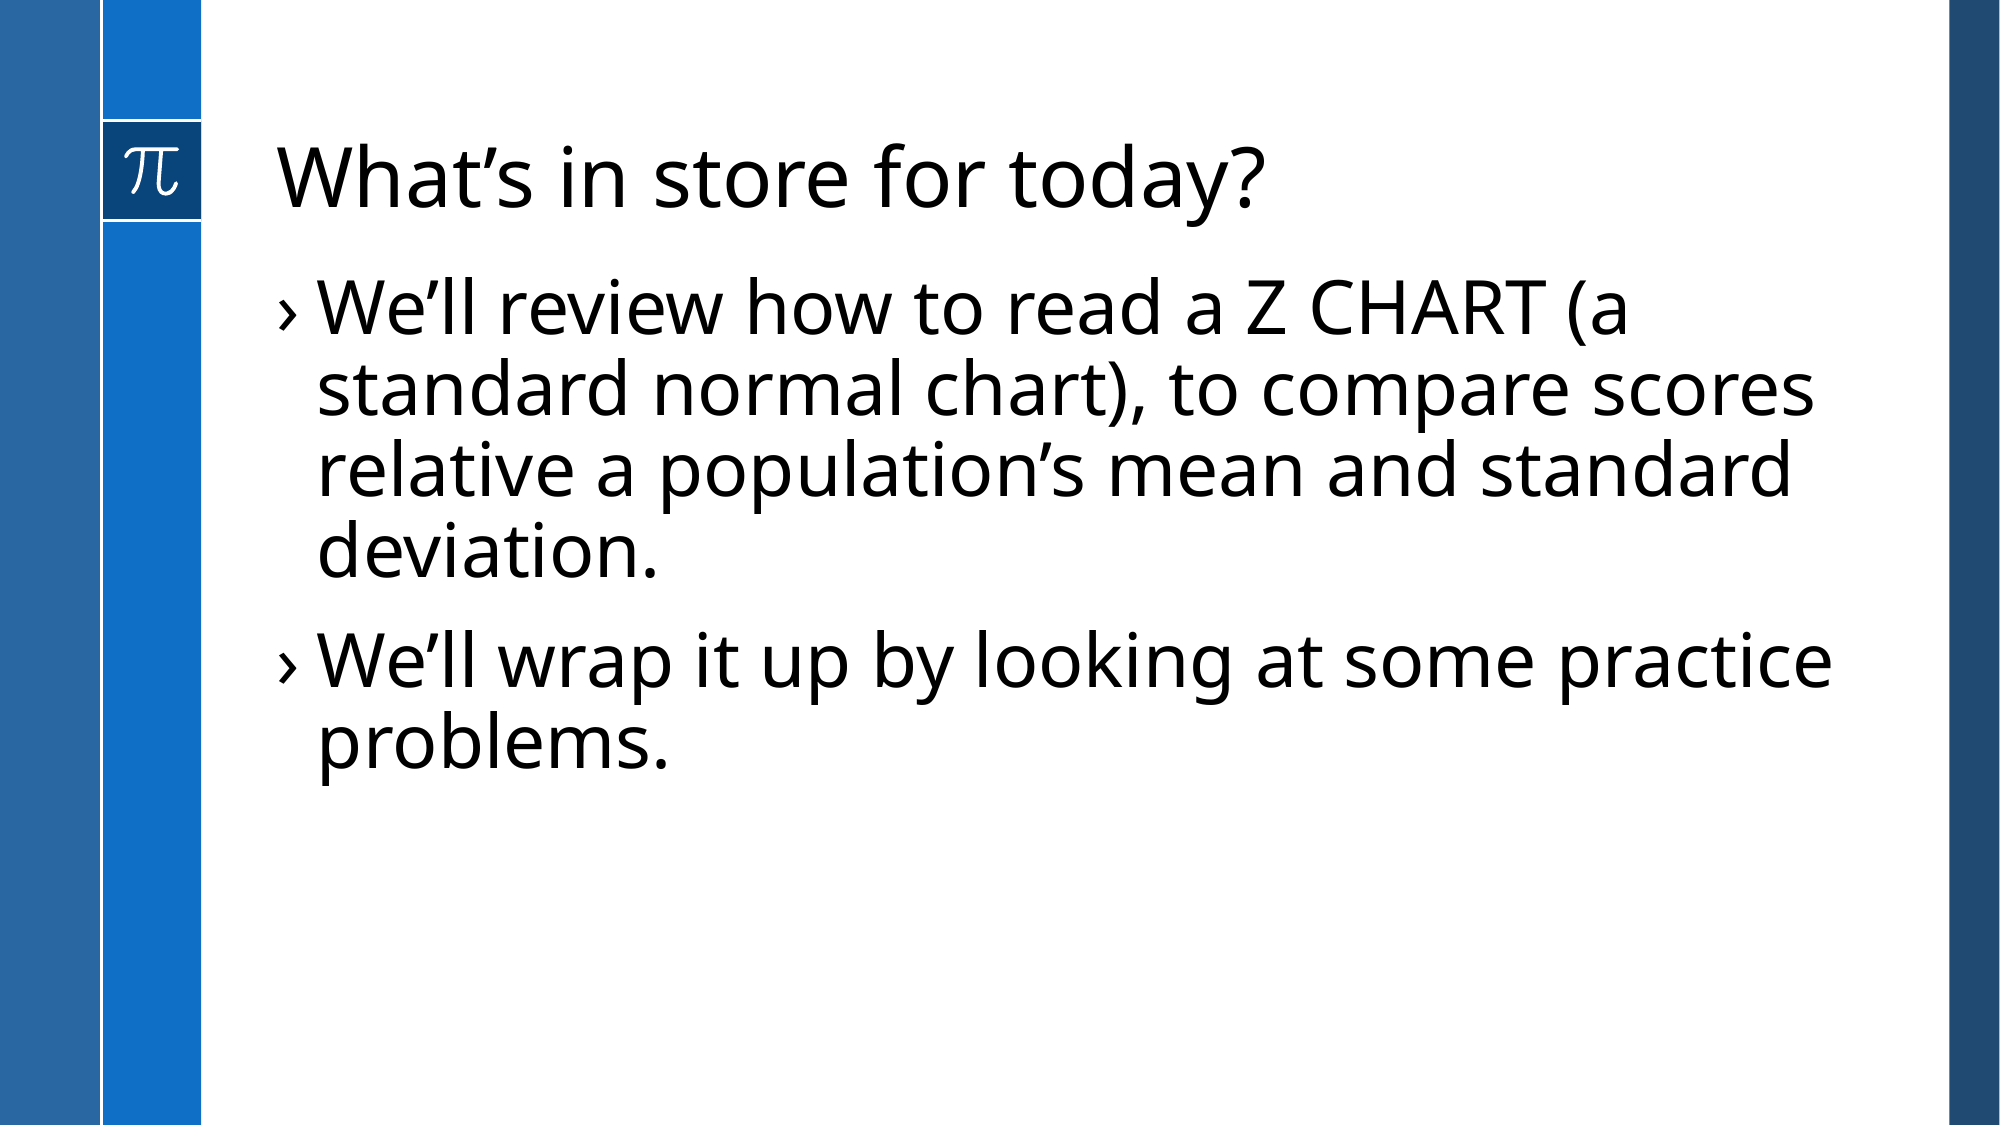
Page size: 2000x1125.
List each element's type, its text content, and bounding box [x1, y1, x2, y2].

list We’ll review how to read a Z CHART (a standard normal chart), to compare scores relative a population’s mean and standard deviation. We’ll wrap it up by looking at some practice problems. [261, 262, 1867, 1013]
title What’s in store for today? [261, 29, 1867, 233]
